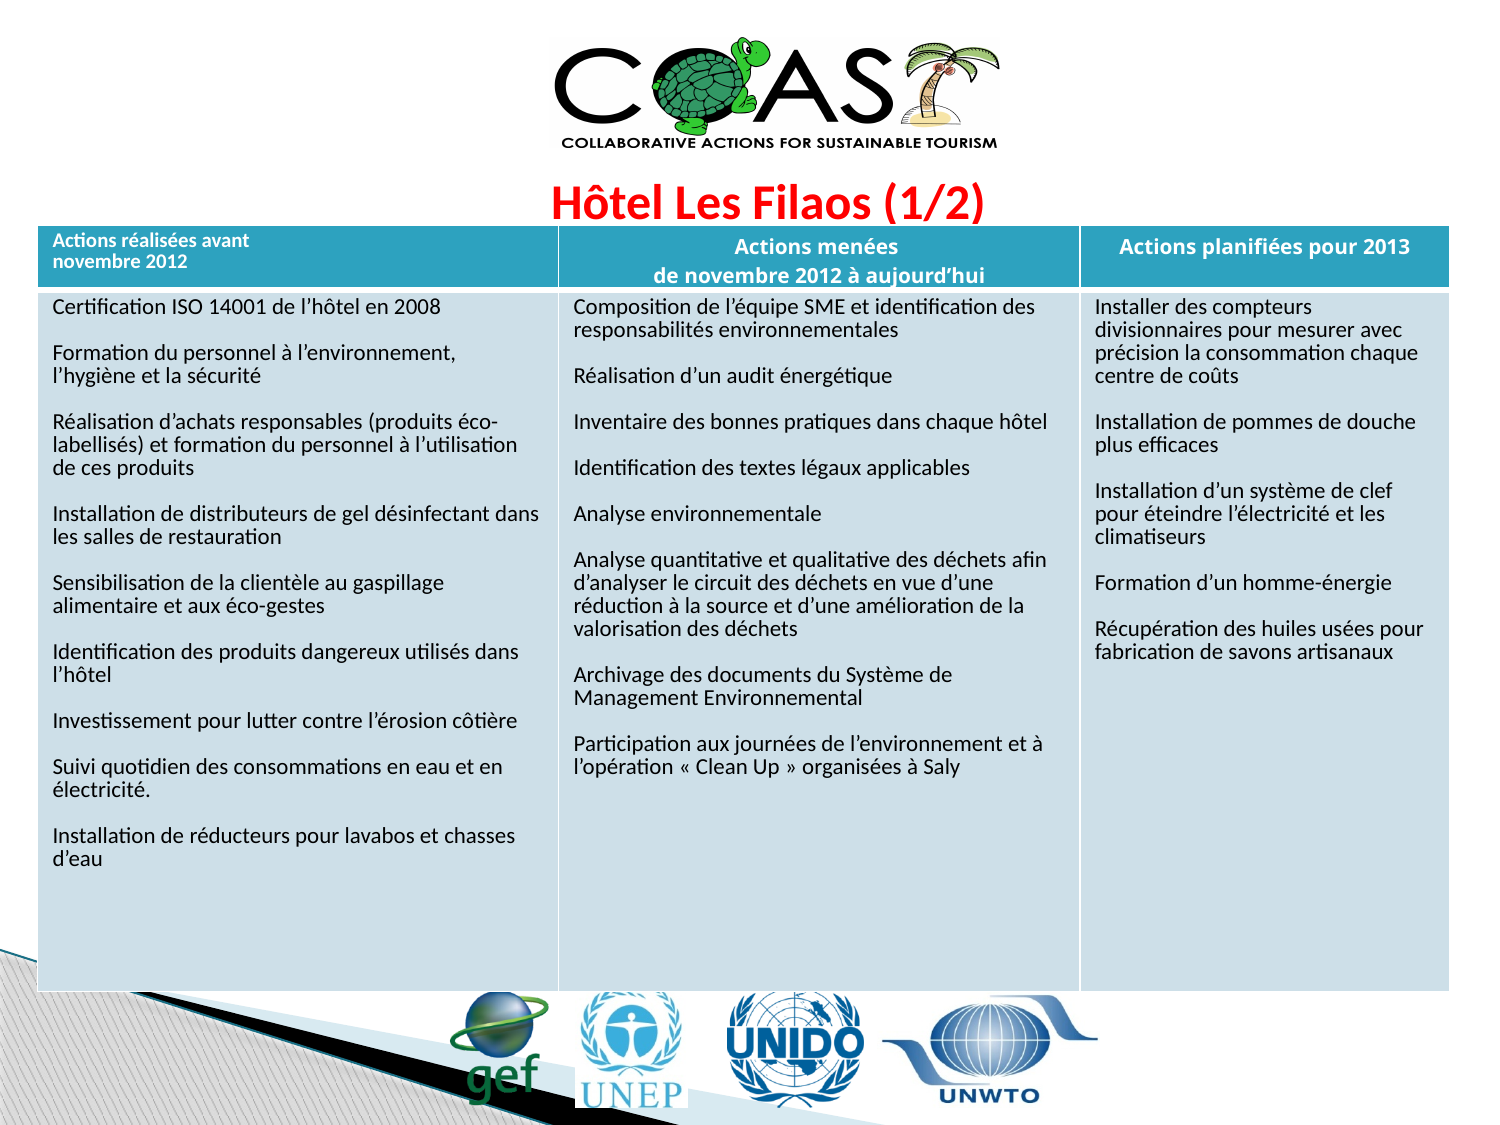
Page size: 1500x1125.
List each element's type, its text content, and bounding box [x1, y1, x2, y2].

table_header Actions réalisées avant novembre 2012 [38, 226, 558, 287]
table_header Actions menées de novembre 2012 à aujourd’hui [559, 226, 1079, 287]
picture [549, 37, 1000, 148]
picture [575, 992, 688, 1108]
table_cell Composition de l’équipe SME et identification des responsabilités environnementales Réalisation d’un audit énergétique Inventaire des bonnes pratiques dans chaque hôtel Identification des textes légaux applicables Analyse environnementale Analyse quantitative et qualitative des déchets afin d’analyser le circuit des déchets en vue d’une réduction à la source et d’une amélioration de la valorisation des déchets Archivage des documents du Système de Management Environnemental Participation aux journées de l’environnement et à l’opération « Clean Up » organisées à Saly [559, 293, 1079, 991]
picture [877, 992, 1100, 1108]
text_box Hôtel Les Filaos (1/2) [87, 162, 1450, 224]
table_header Actions planifiées pour 2013 [1081, 226, 1449, 287]
picture [447, 992, 551, 1108]
table_cell Certification ISO 14001 de l’hôtel en 2008 Formation du personnel à l’environnement, l’hygiène et la sécurité Réalisation d’achats responsables (produits éco-labellisés) et formation du personnel à l’utilisation de ces produits Installation de distributeurs de gel désinfectant dans les salles de restauration Sensibilisation de la clientèle au gaspillage alimentaire et aux éco-gestes Identification des produits dangereux utilisés dans l’hôtel Investissement pour lutter contre l’érosion côtière Suivi quotidien des consommations en eau et en électricité. Installation de réducteurs pour lavabos et chasses d’eau [38, 293, 558, 991]
table_cell Installer des compteurs divisionnaires pour mesurer avec précision la consommation chaque centre de coûts Installation de pommes de douche plus efficaces Installation d’un système de clef pour éteindre l’électricité et les climatiseurs Formation d’un homme-énergie Récupération des huiles usées pour fabrication de savons artisanaux [1081, 293, 1449, 991]
picture [727, 992, 864, 1108]
